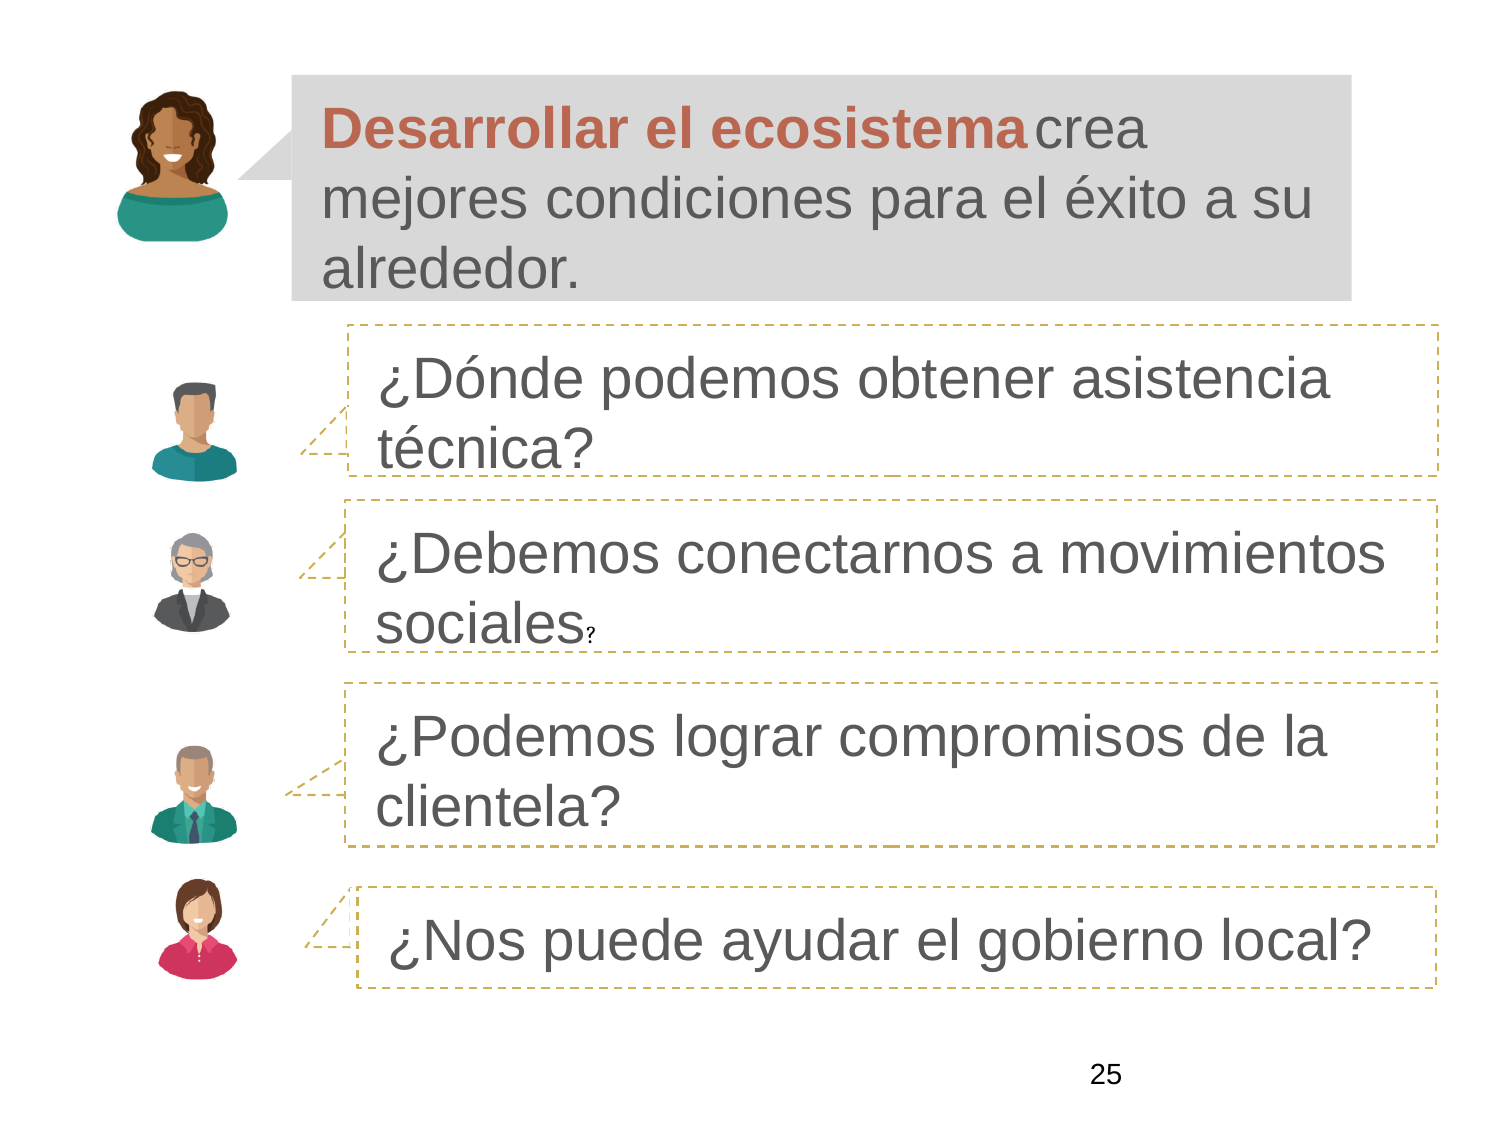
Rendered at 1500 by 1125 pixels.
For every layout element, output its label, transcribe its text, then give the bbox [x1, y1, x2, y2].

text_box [300, 324, 1439, 477]
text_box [299, 500, 1438, 652]
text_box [299, 682, 1438, 847]
picture [140, 524, 244, 638]
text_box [237, 74, 1352, 302]
slide_number ‹#› [1074, 1042, 1425, 1103]
picture [146, 737, 249, 851]
picture [97, 77, 253, 250]
picture [146, 374, 249, 488]
picture [147, 874, 251, 988]
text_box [298, 887, 1437, 989]
